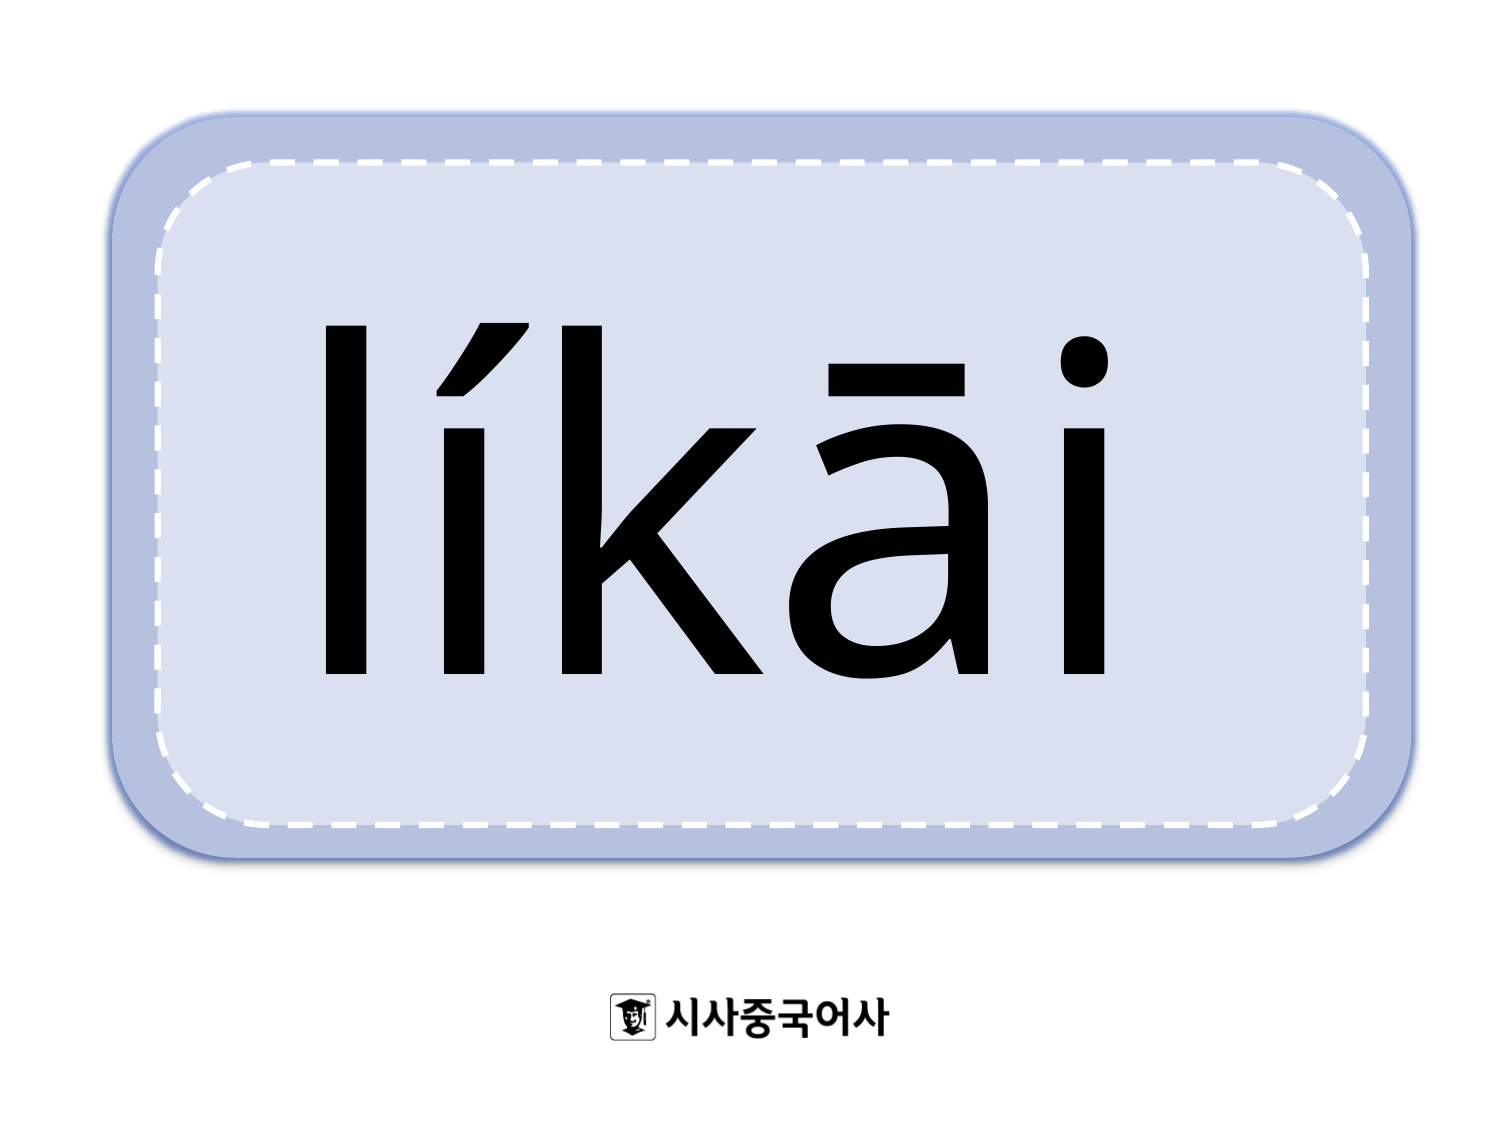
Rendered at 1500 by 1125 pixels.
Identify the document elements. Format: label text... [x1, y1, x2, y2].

picture [602, 987, 898, 1047]
text_box líkāi [171, 159, 1380, 823]
